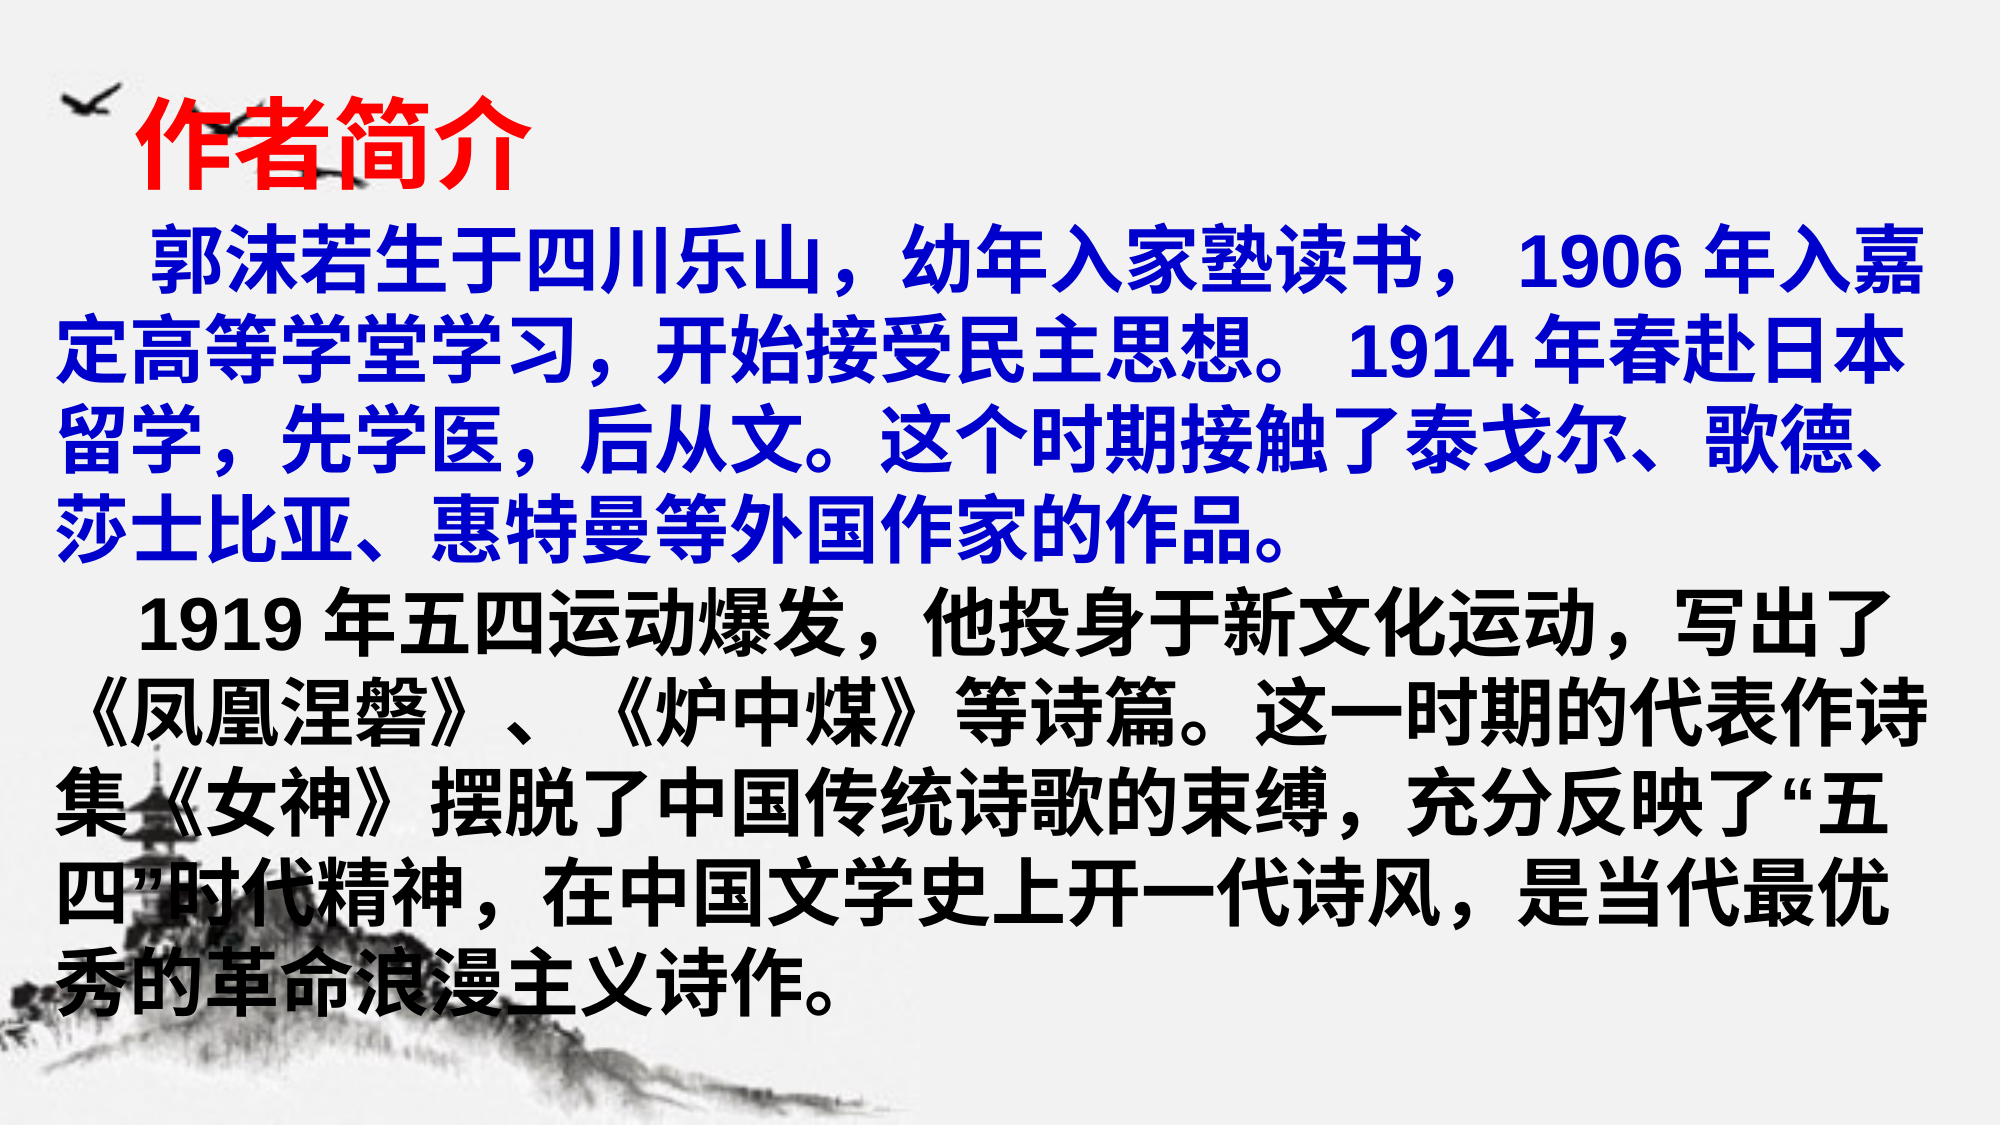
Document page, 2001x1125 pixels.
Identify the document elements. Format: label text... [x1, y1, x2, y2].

picture [0, 0, 2001, 1125]
title 作者简介 [0, 51, 1900, 233]
list 郭沫若生于四川乐山，幼年入家塾读书，1906年入嘉定高等学堂学习，开始接受民主思想。1914年春赴日本留学，先学医，后从文。这个时期接触了泰戈尔、歌德、莎士比亚、惠特曼等外国作家的作品。 1919年五四运动爆发，他投身于新文化运动，写出了《凤凰涅磐》、《炉中煤》等诗篇。这一时期的代表作诗集《女神》摆脱了中国传统诗歌的束缚，充分反映了“五四”时代精神，在中国文学史上开一代诗风，是当代最优秀的革命浪漫主义诗作。 [39, 204, 1967, 1110]
